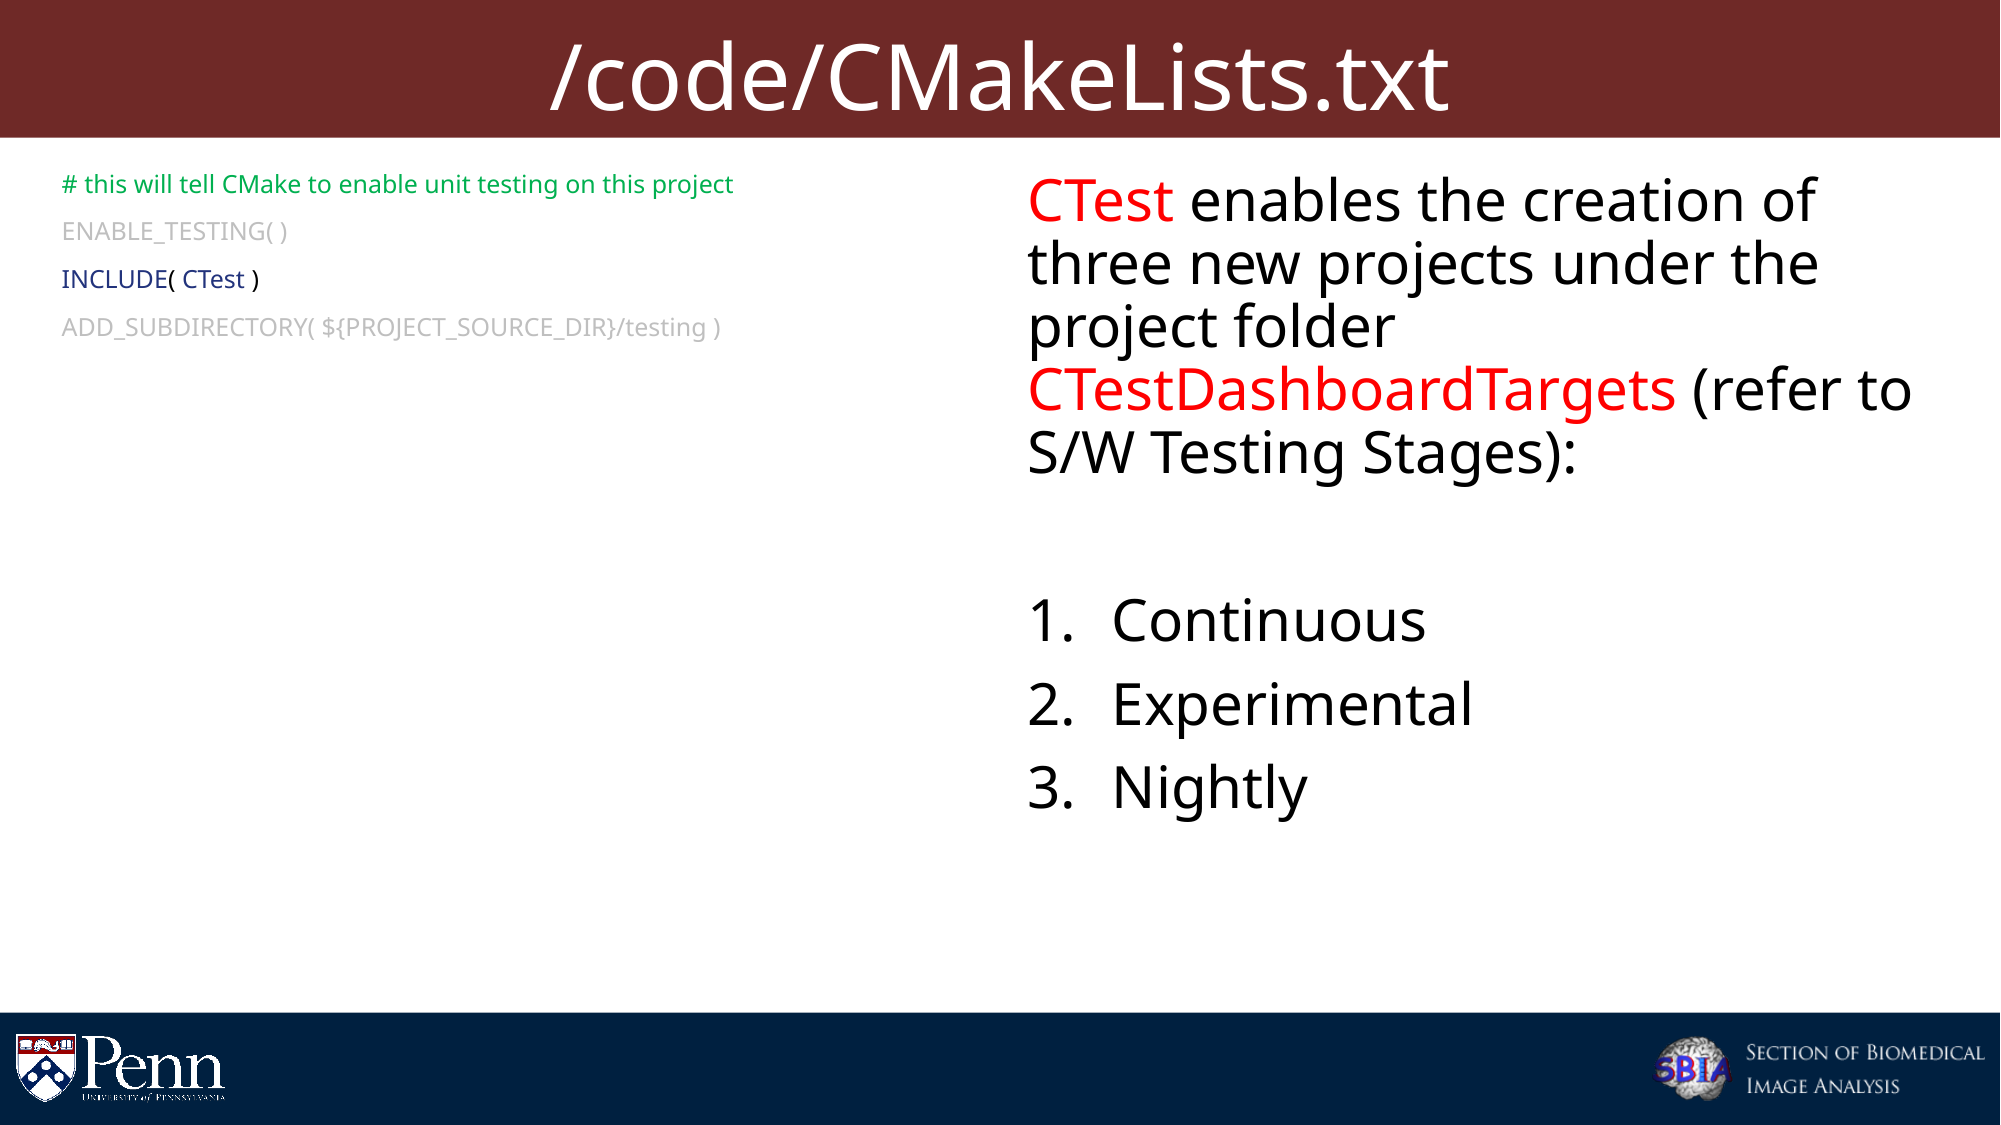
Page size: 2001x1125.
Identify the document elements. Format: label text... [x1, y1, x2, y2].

title /code/CMakeLists.txt [46, 0, 1954, 138]
picture [16, 1034, 225, 1103]
picture [1652, 1035, 1985, 1102]
list CTest enables the creation of three new projects under the project folder CTestDashboardTargets (refer to S/W Testing Stages): Continuous Experimental Nightly [1012, 164, 1954, 987]
list # this will tell CMake to enable unit testing on this project ENABLE_TESTING( ) INCLUDE( CTest ) ADD_SUBDIRECTORY( ${PROJECT_SOURCE_DIR}/testing ) [46, 164, 985, 987]
